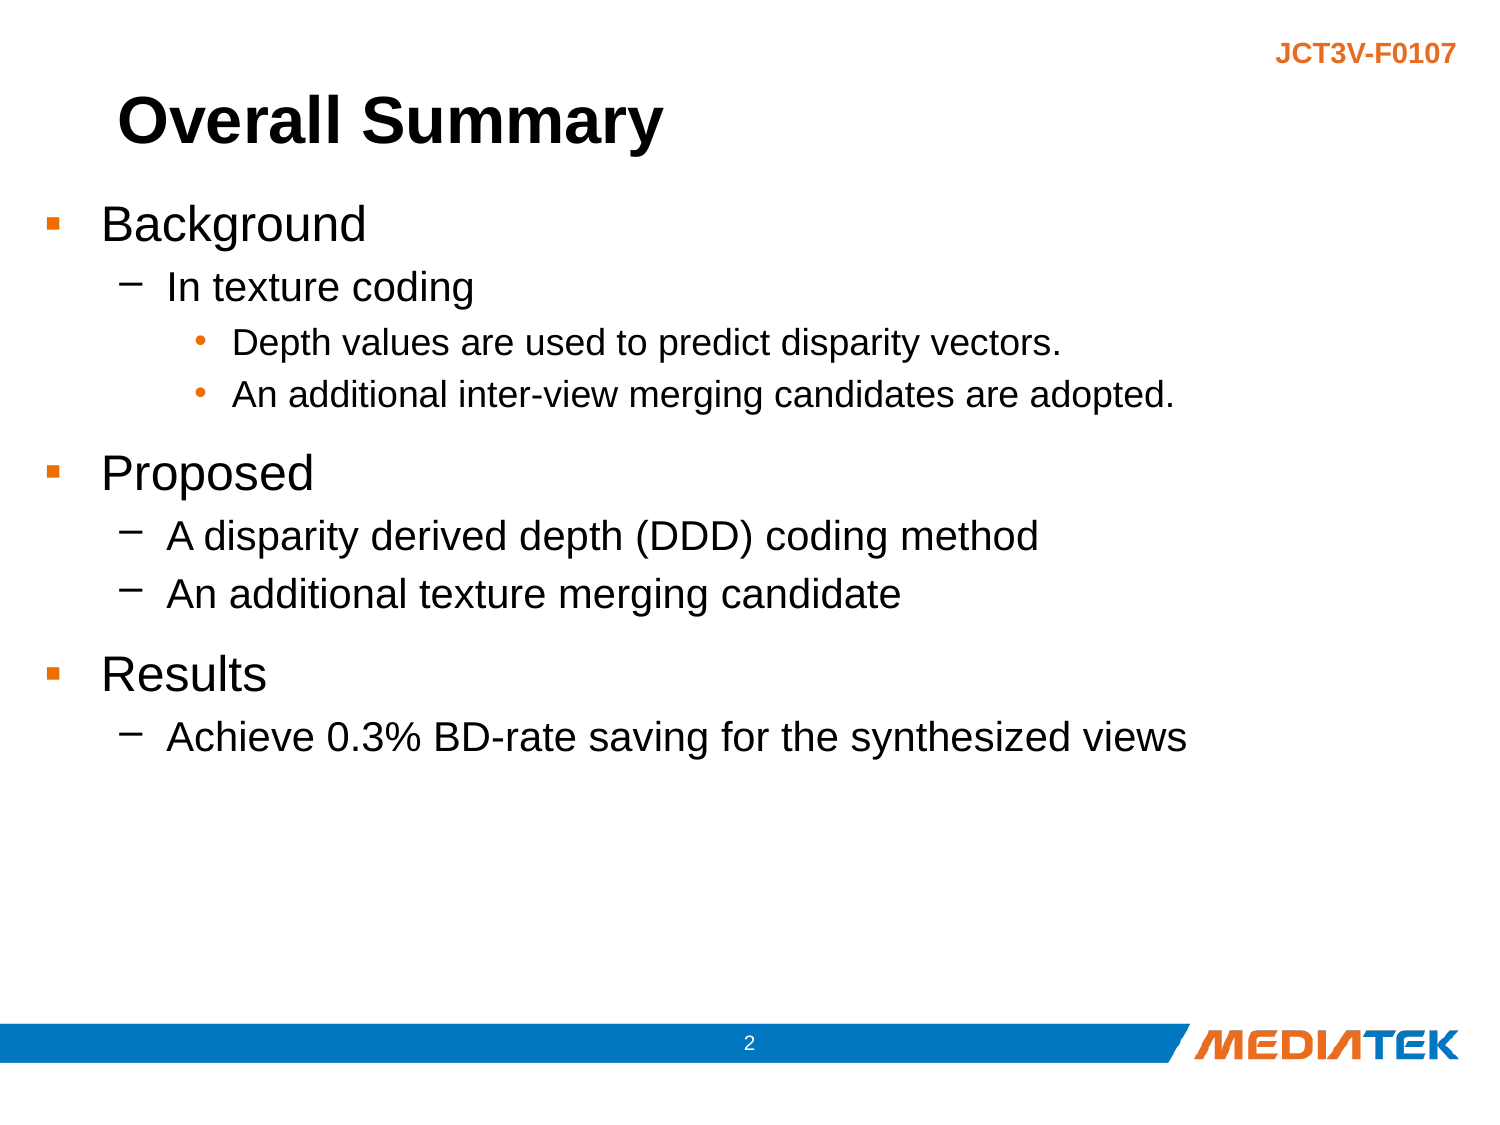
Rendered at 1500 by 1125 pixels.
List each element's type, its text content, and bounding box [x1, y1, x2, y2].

title Overall Summary [101, 62, 1425, 172]
slide_number 1 [711, 1022, 789, 1090]
list Background In texture coding Depth values are used to predict disparity vectors. An additional inter-view merging candidates are adopted. Proposed A disparity derived depth (DDD) coding method An additional texture merging candidate Results Achieve 0.3% BD-rate saving for the synthesized views [29, 184, 1459, 998]
picture [789, 1023, 1459, 1063]
picture [0, 1023, 711, 1063]
